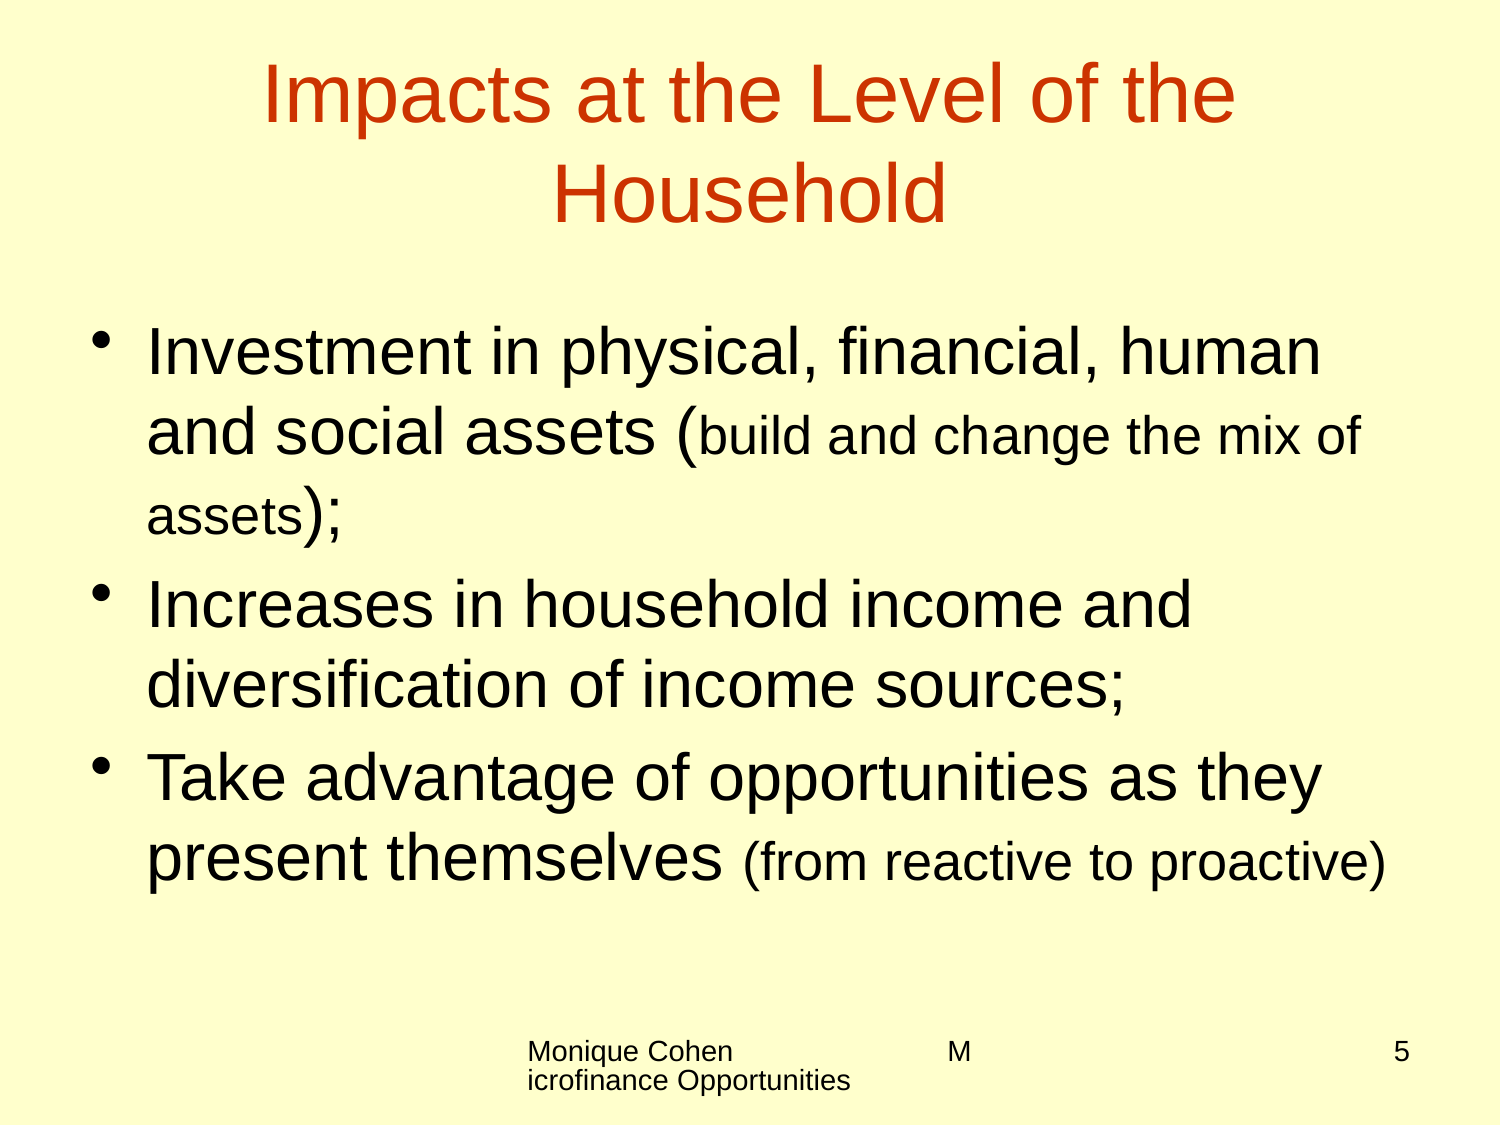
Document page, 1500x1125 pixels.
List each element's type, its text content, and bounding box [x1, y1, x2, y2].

slide_number 5 [1074, 1024, 1426, 1103]
list Investment in physical, financial, human and social assets (build and change the mix of assets); Increases in household income and diversification of income sources; Take advantage of opportunities as they present themselves (from reactive to proactive) [74, 299, 1426, 988]
footer Monique Cohen Microfinance Opportunities [512, 1024, 988, 1103]
title Impacts at the Level of the Household [74, 44, 1426, 233]
